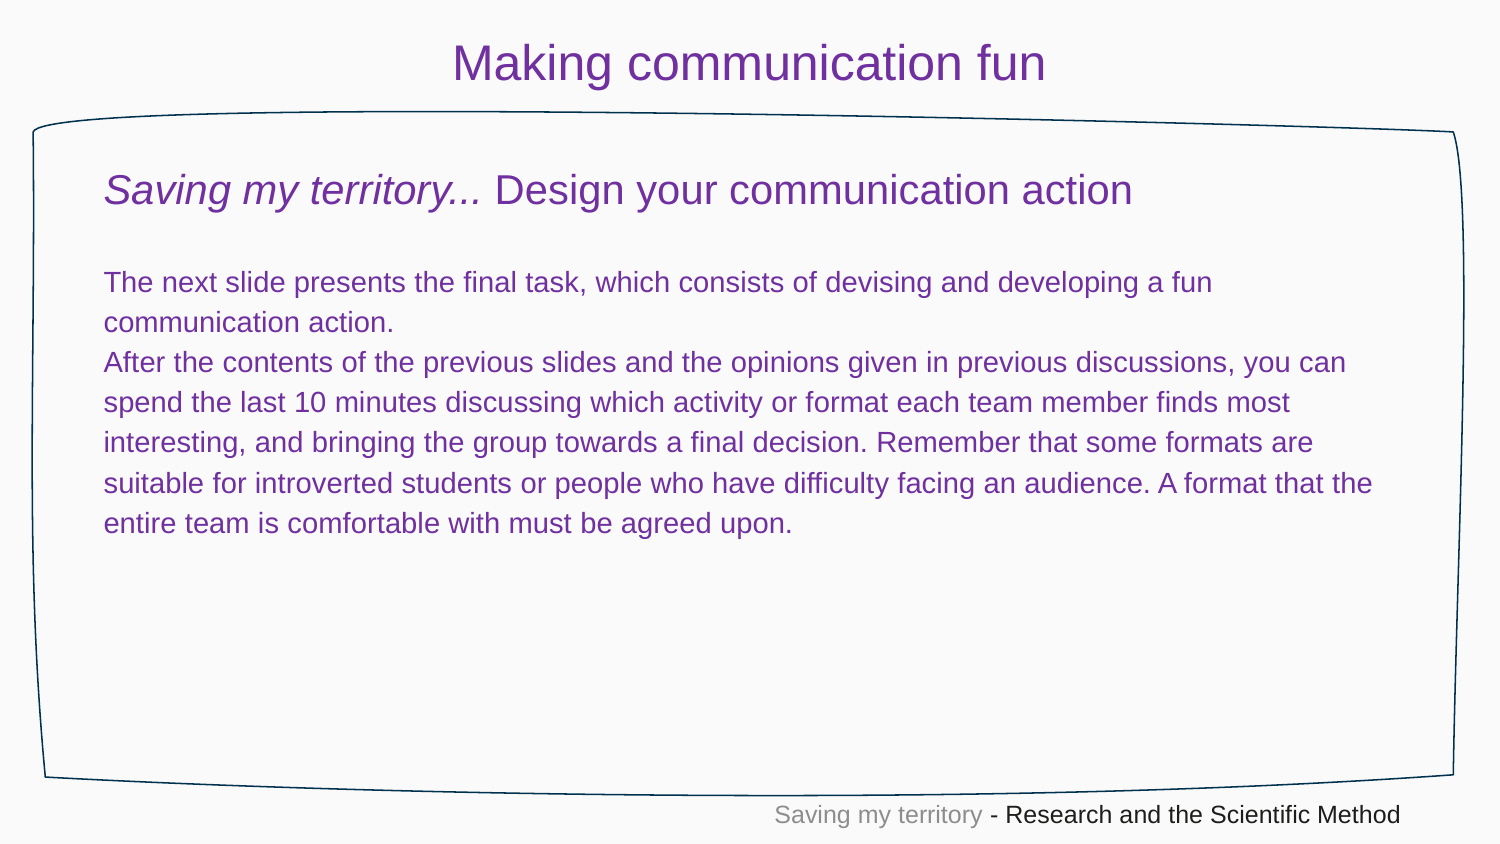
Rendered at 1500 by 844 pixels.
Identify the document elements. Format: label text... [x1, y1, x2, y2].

text_box Saving my territory - Research and the Scientific Method [88, 790, 1417, 844]
text_box Saving my territory... Design your communication action [88, 147, 1417, 234]
list The next slide presents the final task, which consists of devising and developing a fun communication action. After the contents of the previous slides and the opinions given in previous discussions, you can spend the last 10 minutes discussing which activity or format each team member finds most interesting, and bringing the group towards a final decision. Remember that some formats are suitable for introverted students or people who have difficulty facing an audience. A format that the entire team is comfortable with must be agreed upon. [88, 242, 1417, 747]
text_box Making communication fun [0, 20, 1499, 106]
text_box [32, 111, 1464, 790]
